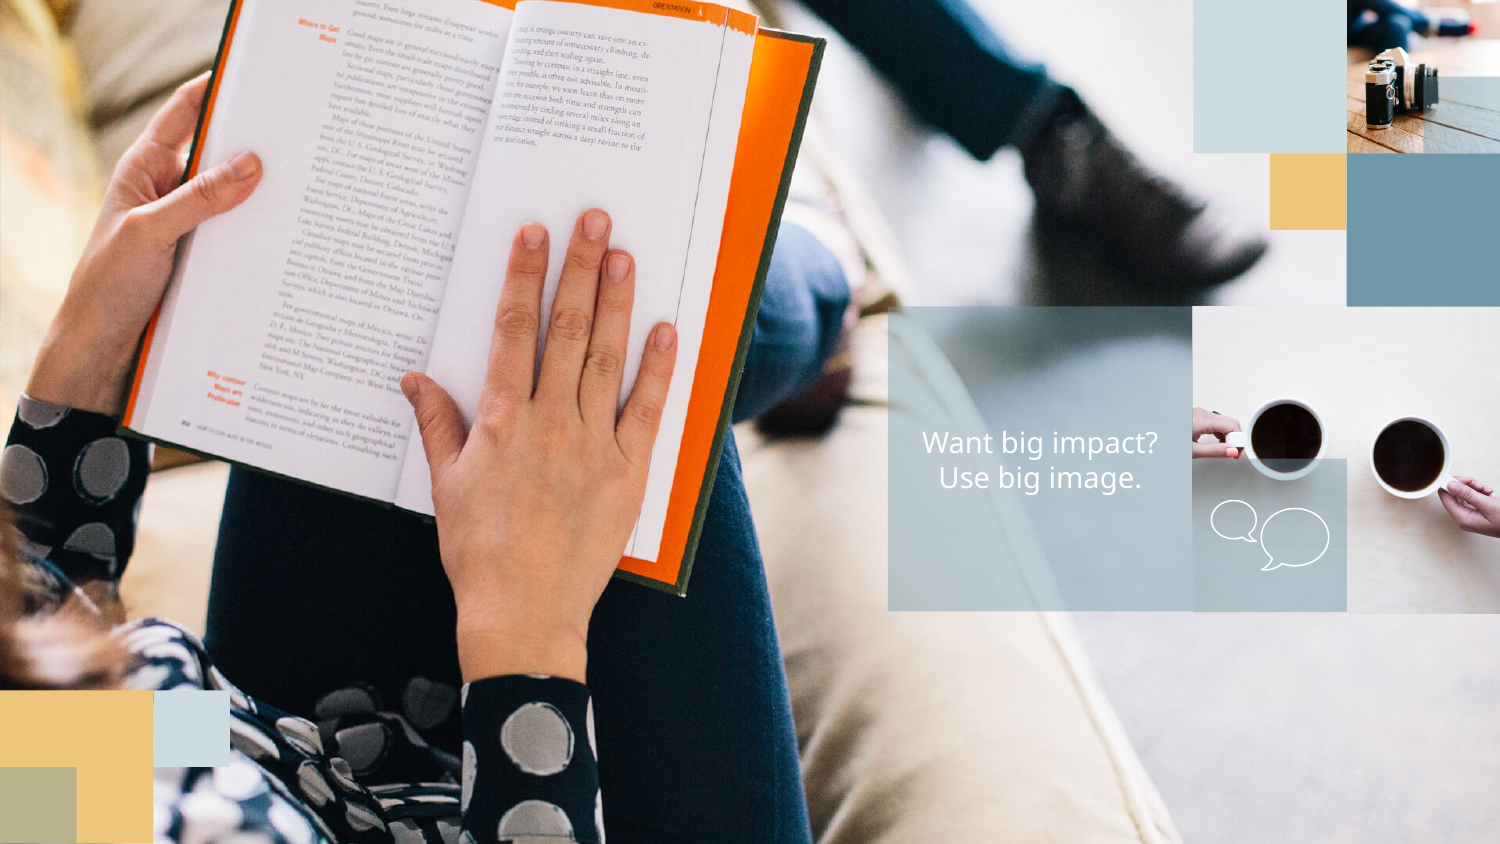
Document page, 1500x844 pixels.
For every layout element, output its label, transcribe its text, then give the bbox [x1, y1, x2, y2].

picture [0, 0, 1500, 844]
text_box Want big impact? Use big image. [887, 306, 1193, 612]
picture [1347, 0, 1500, 153]
